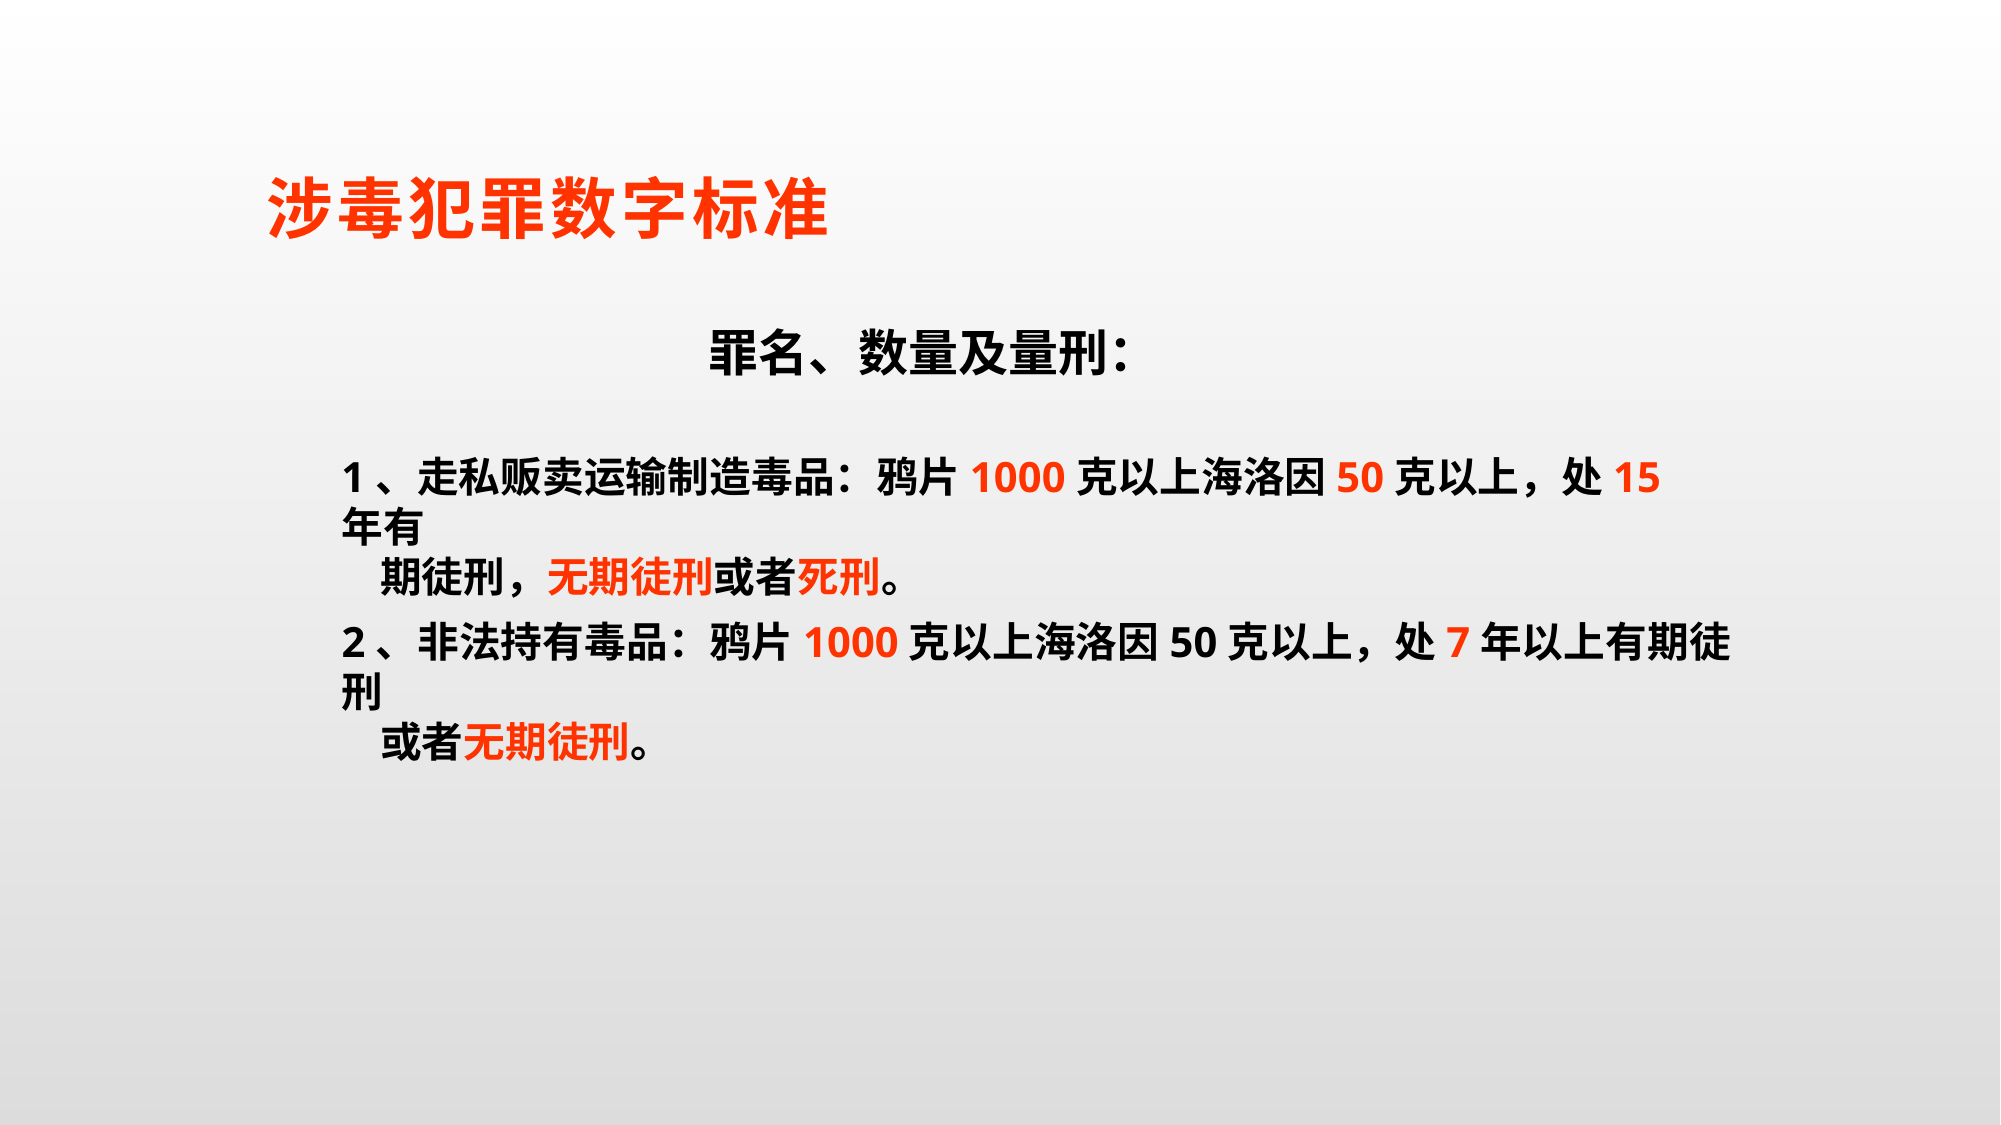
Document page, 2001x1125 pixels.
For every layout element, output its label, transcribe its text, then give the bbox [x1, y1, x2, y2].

title 涉毒犯罪数字标准 [249, 113, 1600, 301]
text_box 1、走私贩卖运输制造毒品：鸦片1000克以上海洛因50克以上，处15年有 期徒刑，无期徒刑或者死刑。 [326, 443, 1709, 608]
text_box 2、非法持有毒品：鸦片1000克以上海洛因50克以上，处7年以上有期徒刑 或者无期徒刑。 [326, 608, 1750, 774]
text_box 罪名、数量及量刑： [693, 314, 1174, 390]
